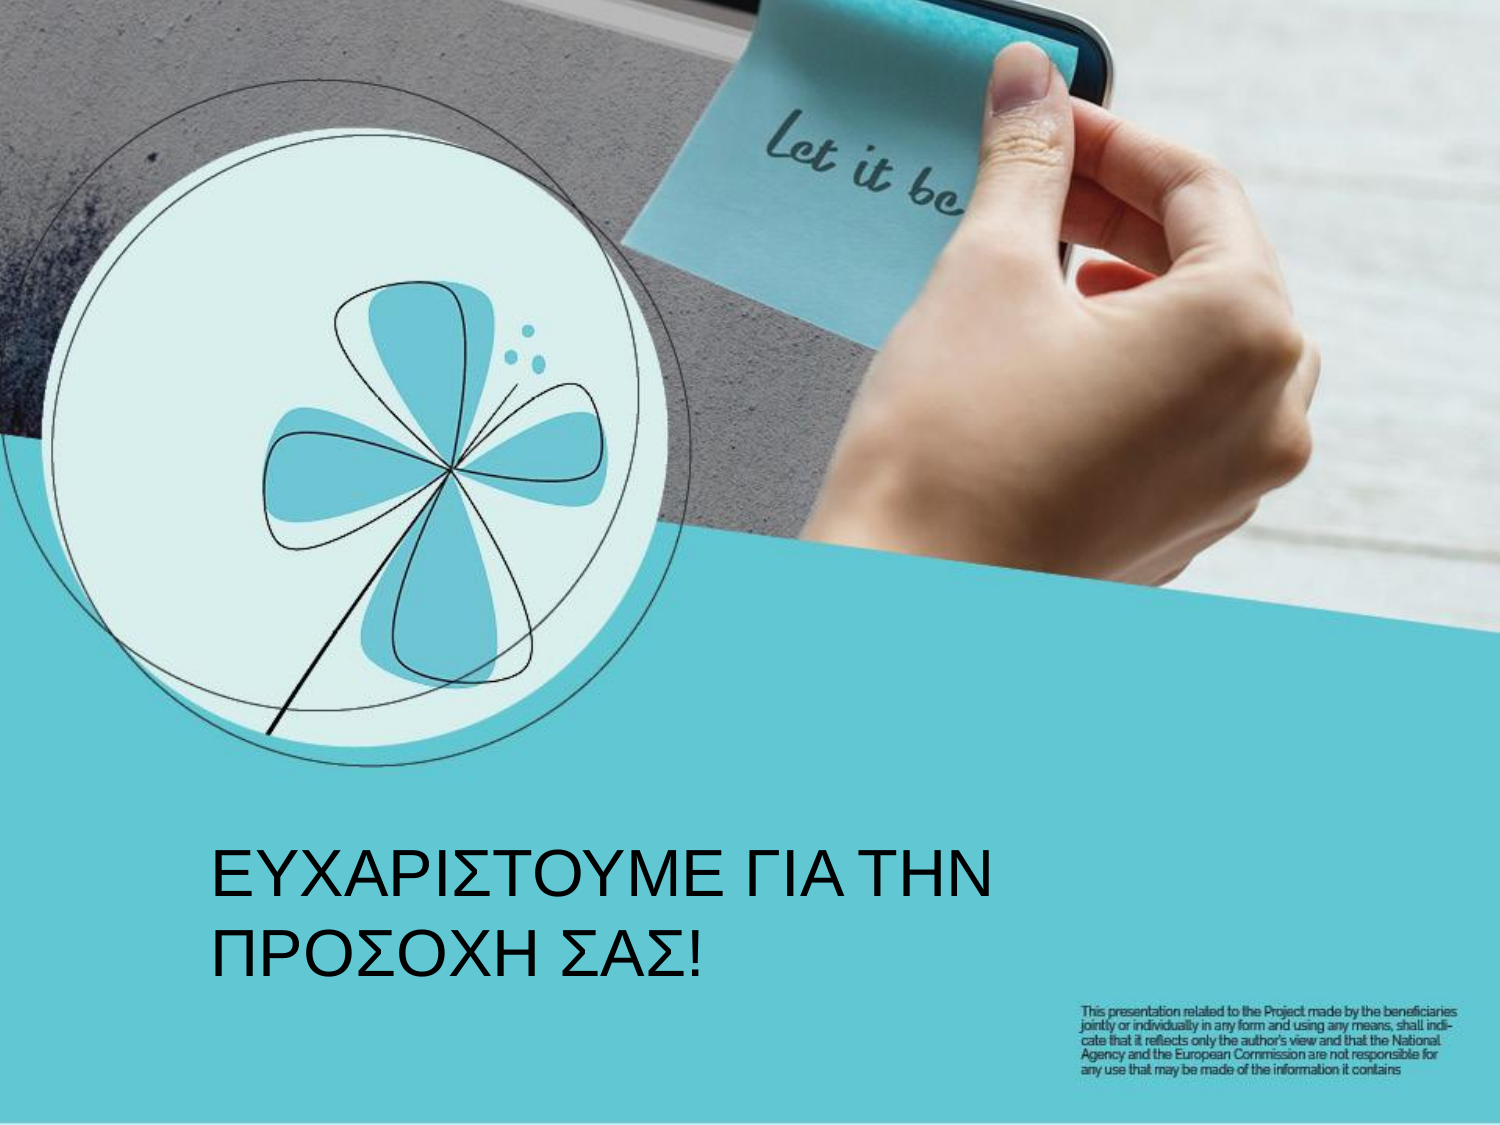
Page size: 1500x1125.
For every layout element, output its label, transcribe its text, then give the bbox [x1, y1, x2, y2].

picture [0, 0, 1500, 1125]
text_box ΕΥΧΑΡΙΣΤΟΥΜΕ ΓΙΑ ΤΗΝ ΠΡΟΣΟΧΗ ΣΑΣ! [195, 822, 1319, 998]
